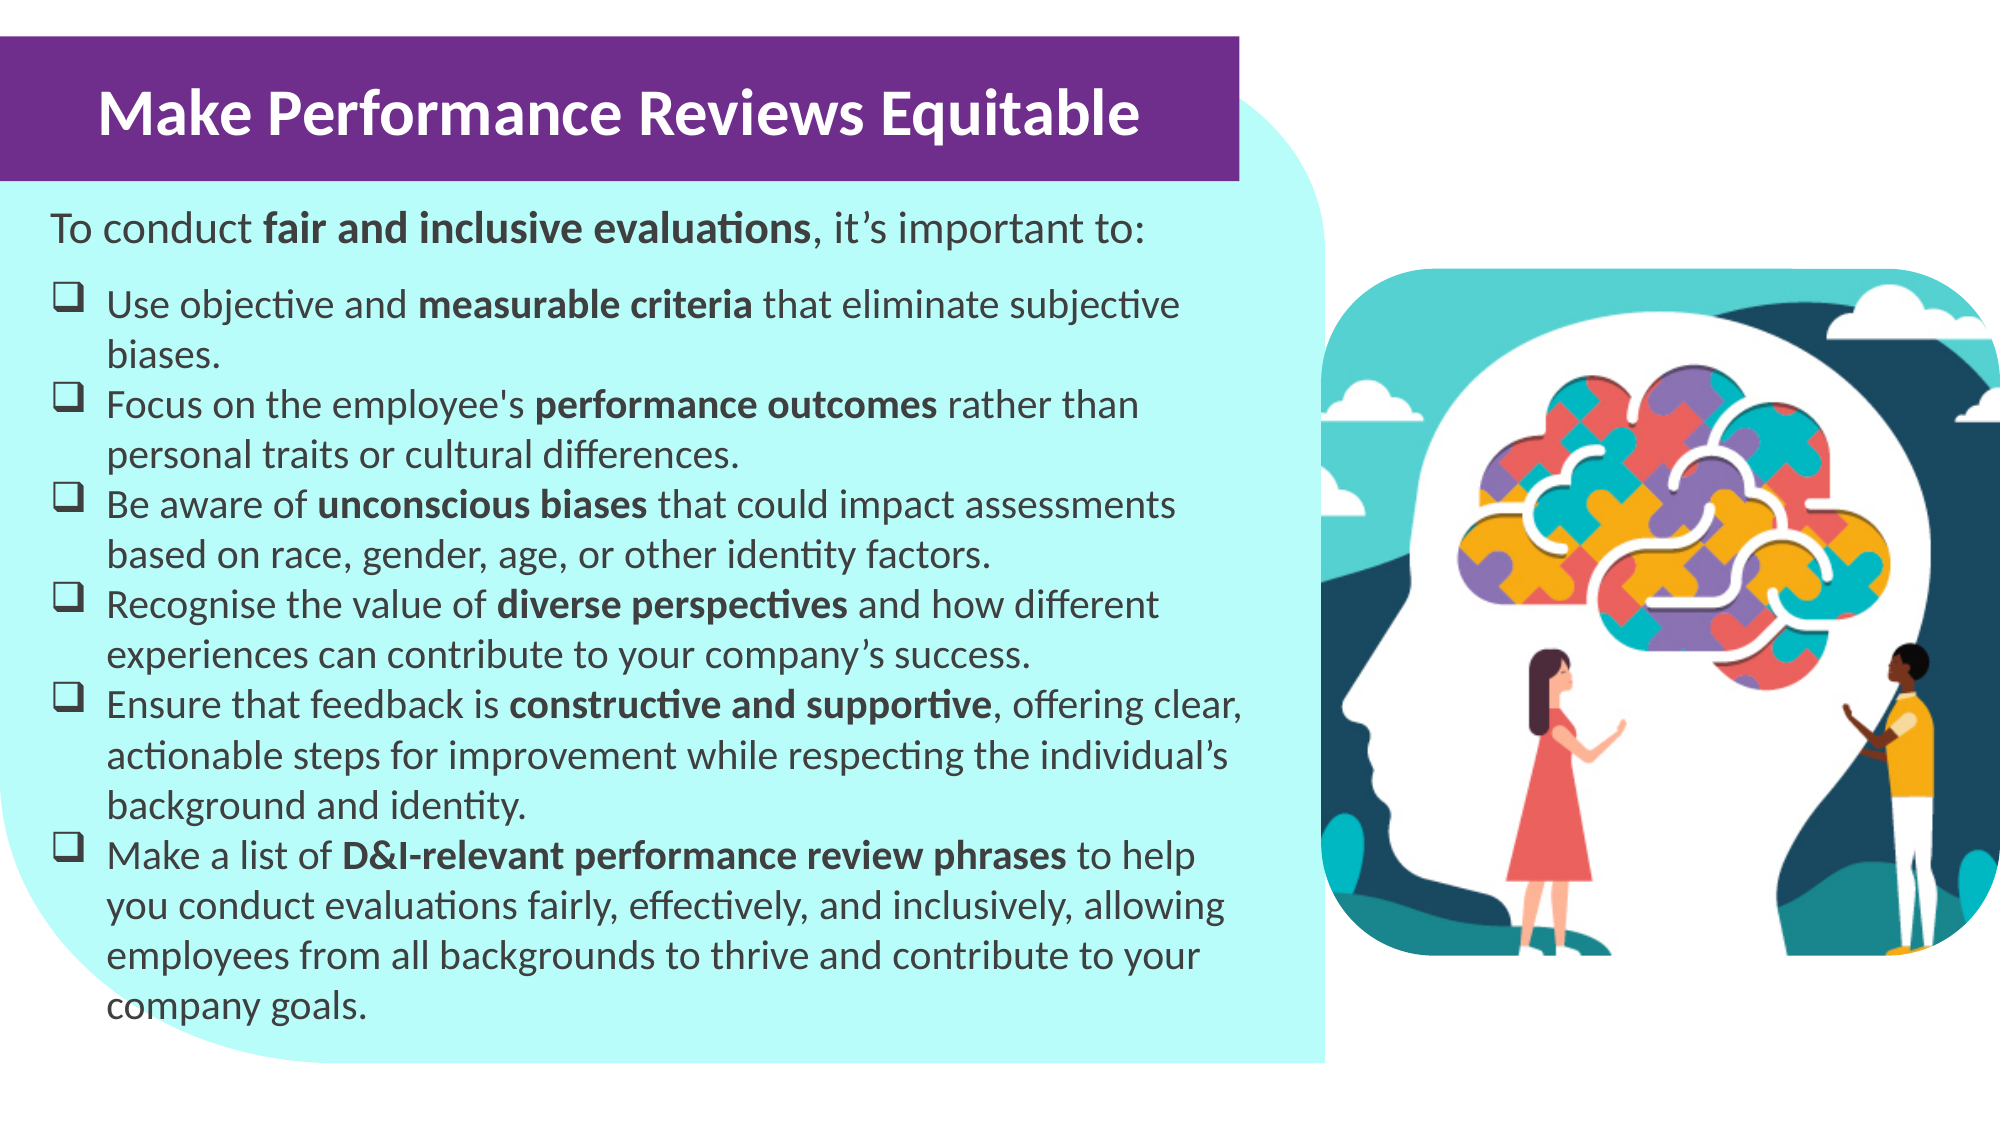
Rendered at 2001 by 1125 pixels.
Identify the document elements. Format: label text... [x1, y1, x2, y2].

picture [1321, 268, 2000, 956]
text_box Make Performance Reviews Equitable [0, 36, 1240, 182]
text_box To conduct fair and inclusive evaluations, it’s important to: Use objective and measurable criteria that eliminate subjective biases. Focus on the employee's performance outcomes rather than personal traits or cultural differences. Be aware of unconscious biases that could impact assessments based on race, gender, age, or other identity factors. Recognise the value of diverse perspectives and how different experiences can contribute to your company’s success. Ensure that feedback is constructive and supportive, offering clear, actionable steps for improvement while respecting the individual’s background and identity. Make a list of D&I-relevant performance review phrases to help you conduct evaluations fairly, effectively, and inclusively, allowing employees from all backgrounds to thrive and contribute to your company goals. [35, 429, 1275, 862]
